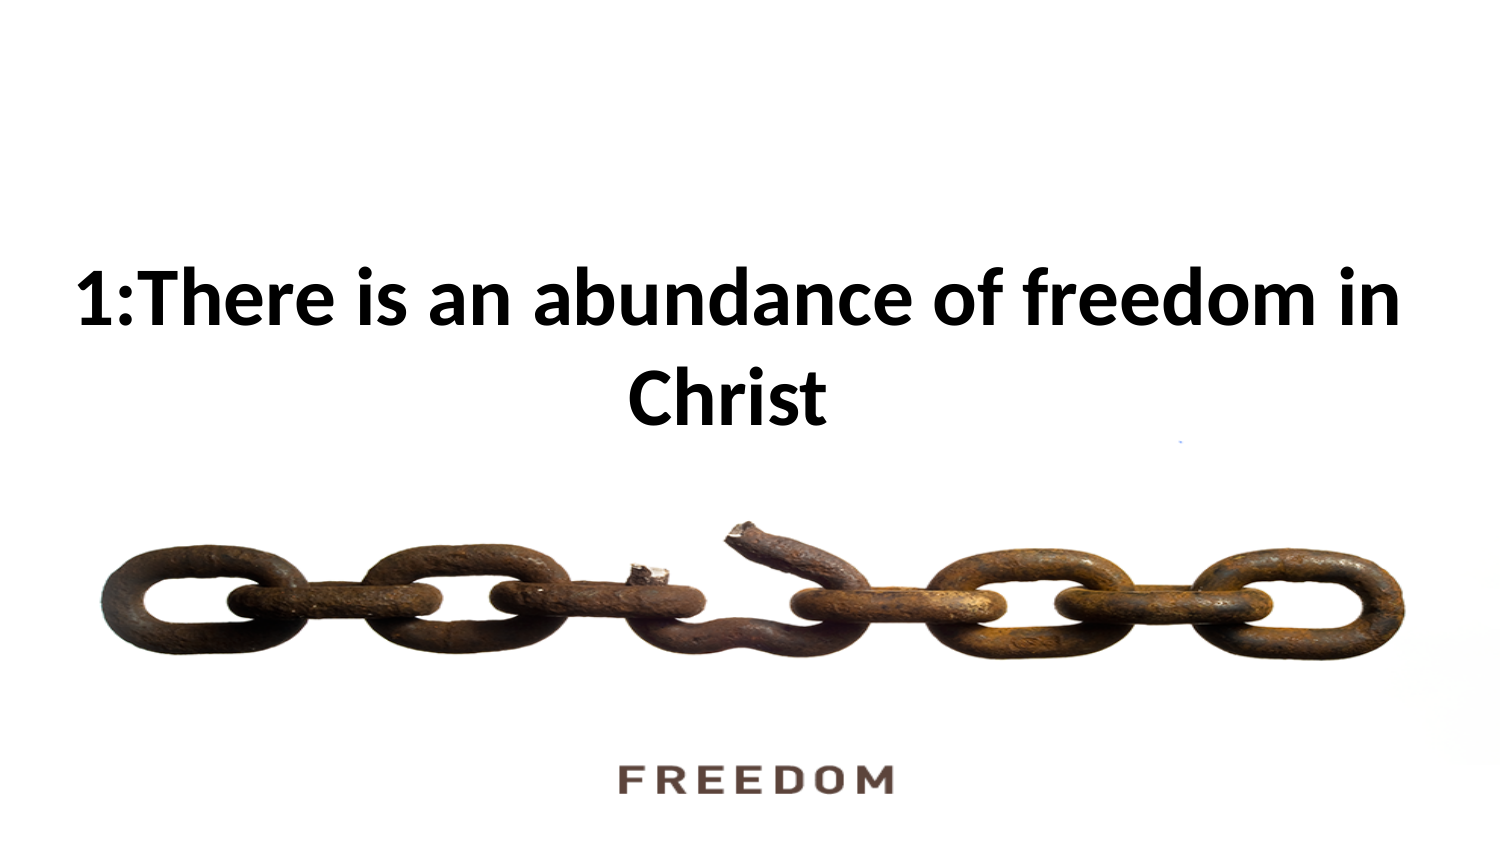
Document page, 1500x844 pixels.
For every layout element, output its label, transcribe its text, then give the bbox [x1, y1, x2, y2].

text_box 1:There is an abundance of freedom in Christ [29, 234, 1447, 434]
picture [0, 436, 1500, 844]
